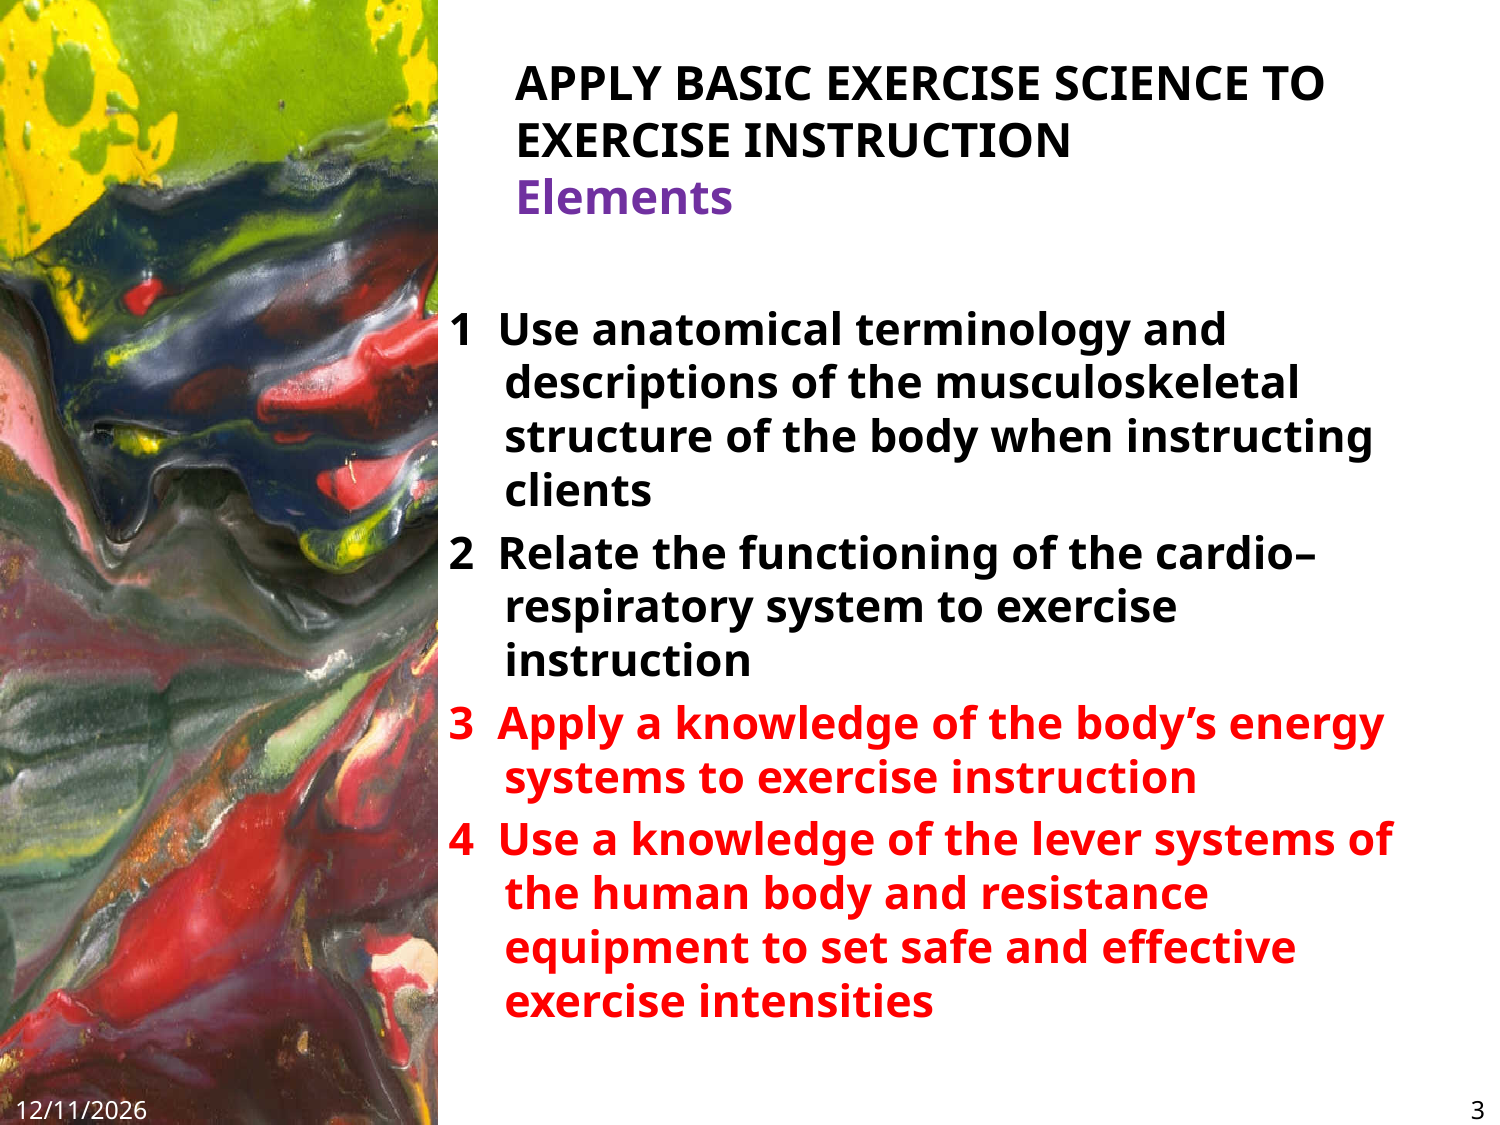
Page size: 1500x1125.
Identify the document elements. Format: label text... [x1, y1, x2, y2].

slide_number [0, 1087, 251, 1125]
list 1 Use anatomical terminology and descriptions of the musculoskeletal structure of the body when instructing clients 2 Relate the functioning of the cardio–respiratory system to exercise instruction 3 Apply a knowledge of the body’s energy systems to exercise instruction 4 Use a knowledge of the lever systems of the human body and resistance equipment to set safe and effective exercise intensities [433, 292, 1421, 1036]
picture [0, 0, 438, 1125]
title APPLY BASIC EXERCISE SCIENCE TO EXERCISE INSTRUCTION Elements [499, 44, 1476, 233]
slide_number 3 [1324, 1087, 1500, 1125]
